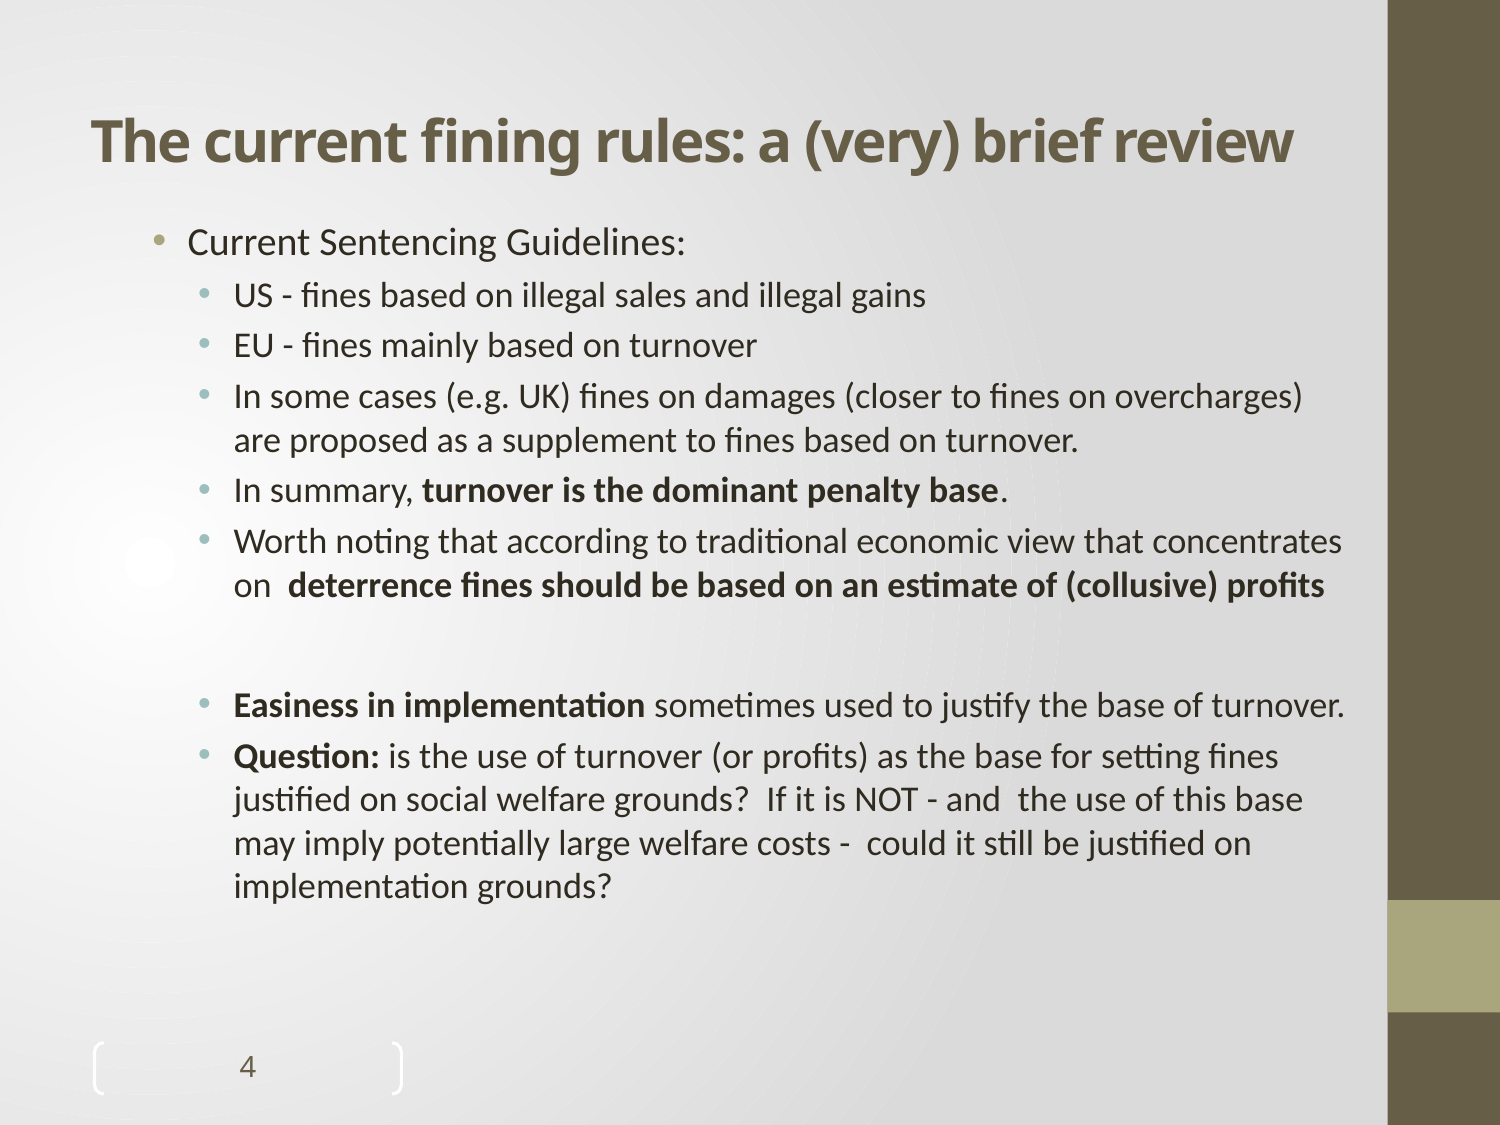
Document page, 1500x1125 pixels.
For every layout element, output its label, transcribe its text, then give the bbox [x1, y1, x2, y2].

title The current fining rules: a (very) brief review [75, 45, 1325, 233]
list Current Sentencing Guidelines: US - fines based on illegal sales and illegal gains EU - fines mainly based on turnover In some cases (e.g. UK) fines on damages (closer to fines on overcharges) are proposed as a supplement to fines based on turnover. In summary, turnover is the dominant penalty base. Worth noting that according to traditional economic view that concentrates on deterrence fines should be based on an estimate of (collusive) profits Easiness in implementation sometimes used to justify the base of turnover. Question: is the use of turnover (or profits) as the base for setting fines justified on social welfare grounds? If it is NOT - and the use of this base may imply potentially large welfare costs - could it still be justified on implementation grounds? [119, 208, 1372, 997]
slide_number 4 [92, 1041, 403, 1096]
